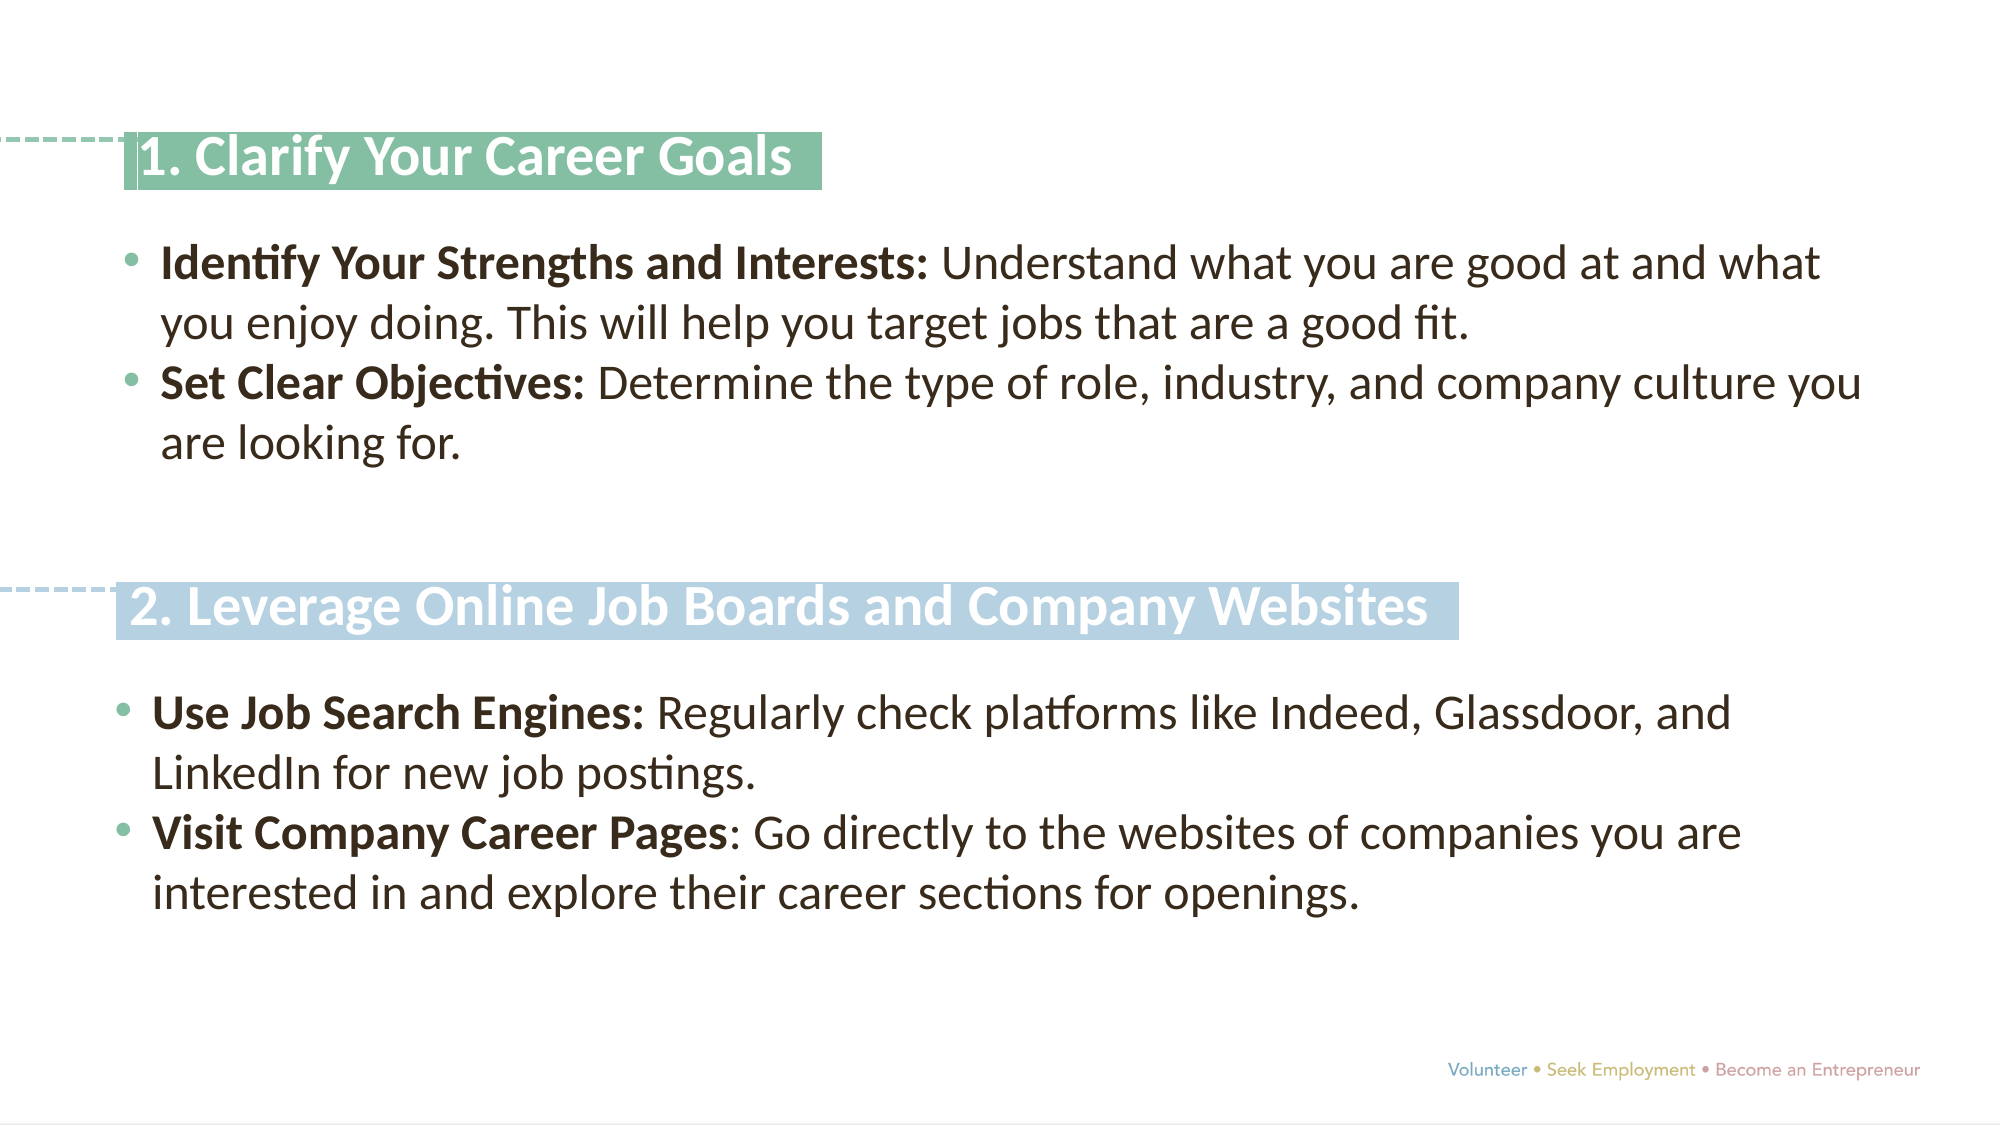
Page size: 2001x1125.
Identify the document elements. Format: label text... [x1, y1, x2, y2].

text_box Identify Your Strengths and Interests: Understand what you are good at and what you enjoy doing. This will help you target jobs that are a good fit. Set Clear Objectives: Determine the type of role, industry, and company culture you are looking for. [108, 222, 1903, 503]
picture [1418, 1046, 1971, 1103]
text_box 2. Leverage Online Job Boards and Company Websites: [99, 525, 1934, 645]
text_box Use Job Search Engines: Regularly check platforms like Indeed, Glassdoor, and LinkedIn for new job postings. Visit Company Career Pages: Go directly to the websites of companies you are interested in and explore their career sections for openings. [99, 672, 1895, 953]
text_box 1. Clarify Your Career Goals: [107, 75, 1942, 195]
